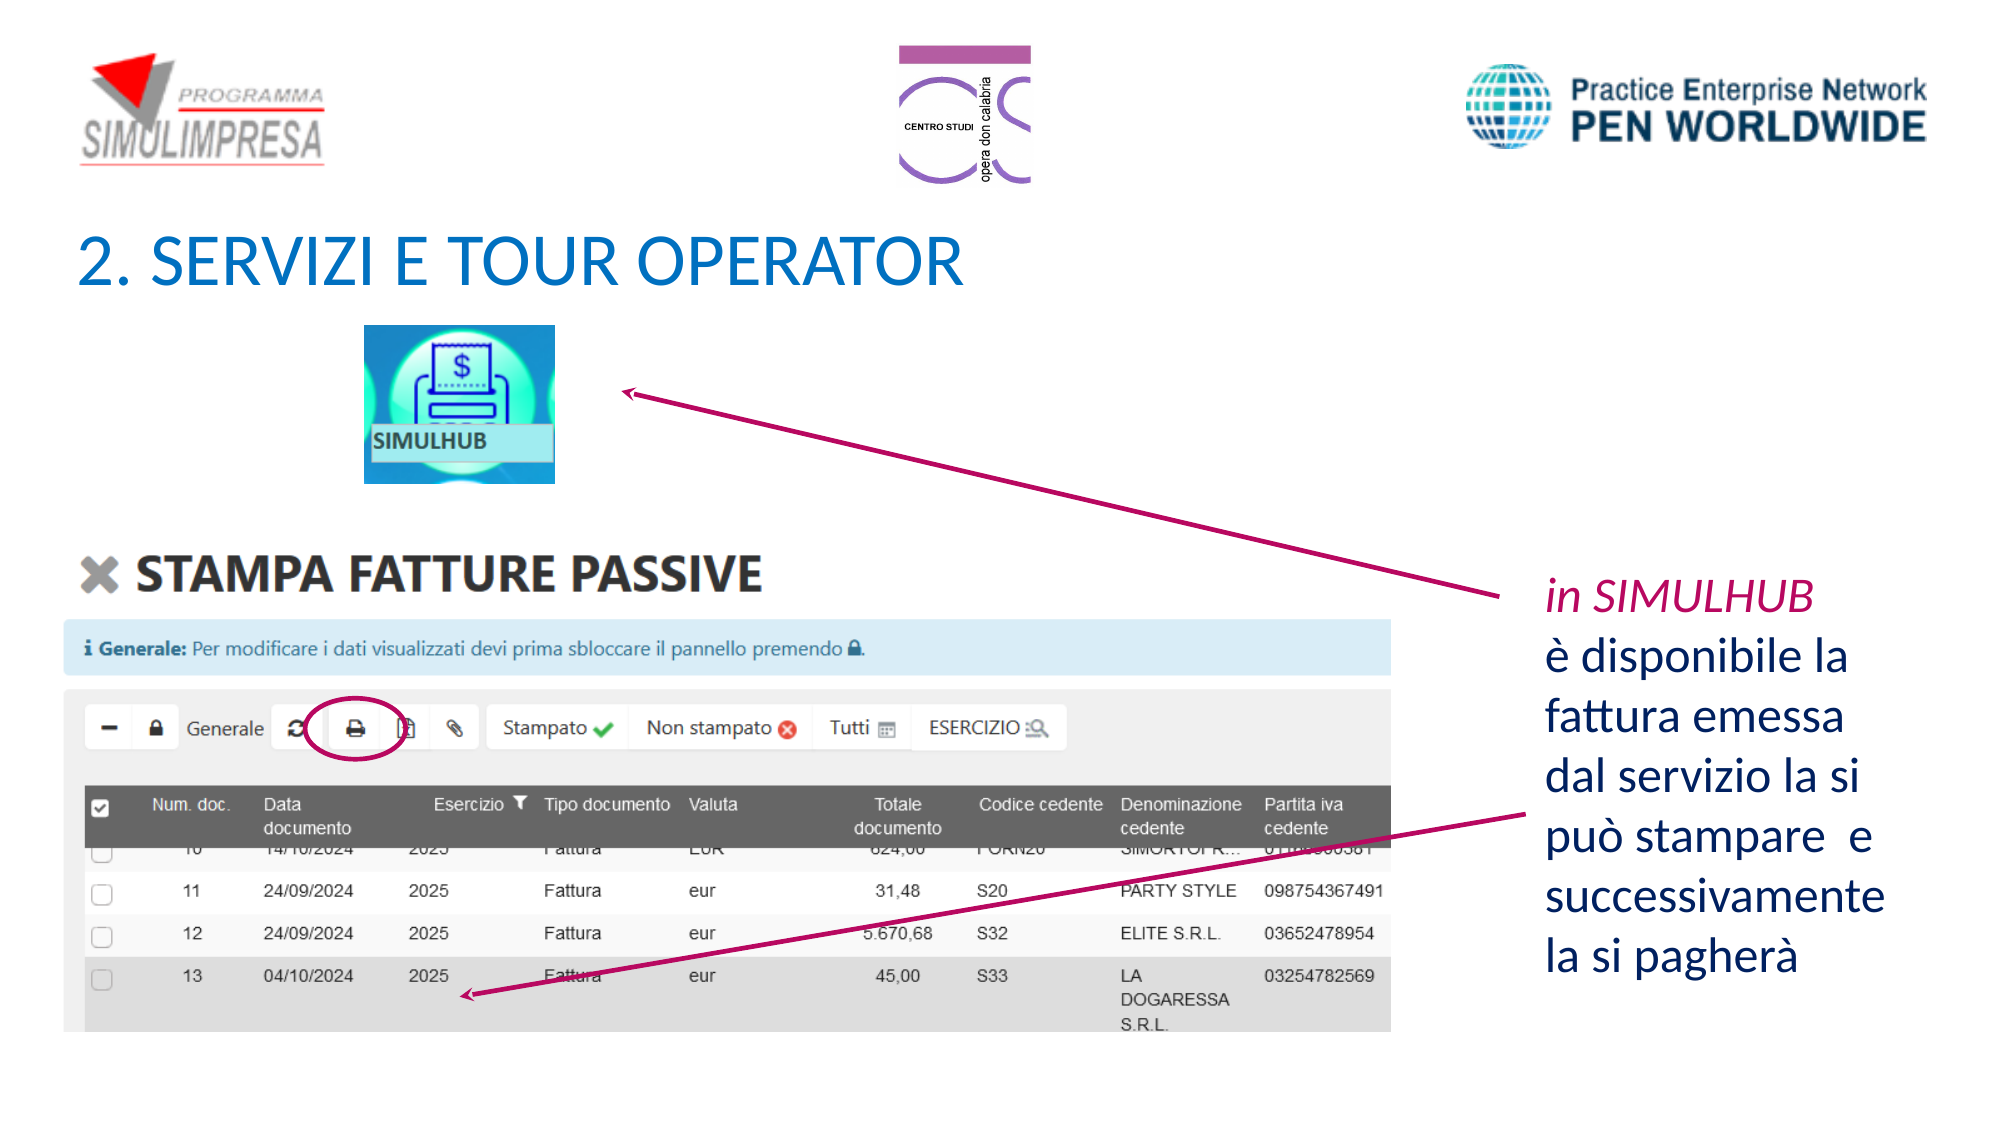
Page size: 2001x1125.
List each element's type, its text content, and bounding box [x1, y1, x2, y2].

picture [55, 527, 1392, 1033]
picture [364, 324, 555, 484]
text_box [621, 390, 1500, 597]
text_box 2. SERVIZI E TOUR OPERATOR [76, 210, 1830, 301]
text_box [459, 813, 1527, 997]
picture [1466, 64, 1927, 149]
picture [896, 42, 1034, 188]
picture [76, 50, 336, 168]
text_box in SIMULHUB è disponibile la fattura emessa dal servizio la si può stampare e successivamente la si pagherà [1542, 562, 1927, 1043]
picture [441, 480, 482, 484]
